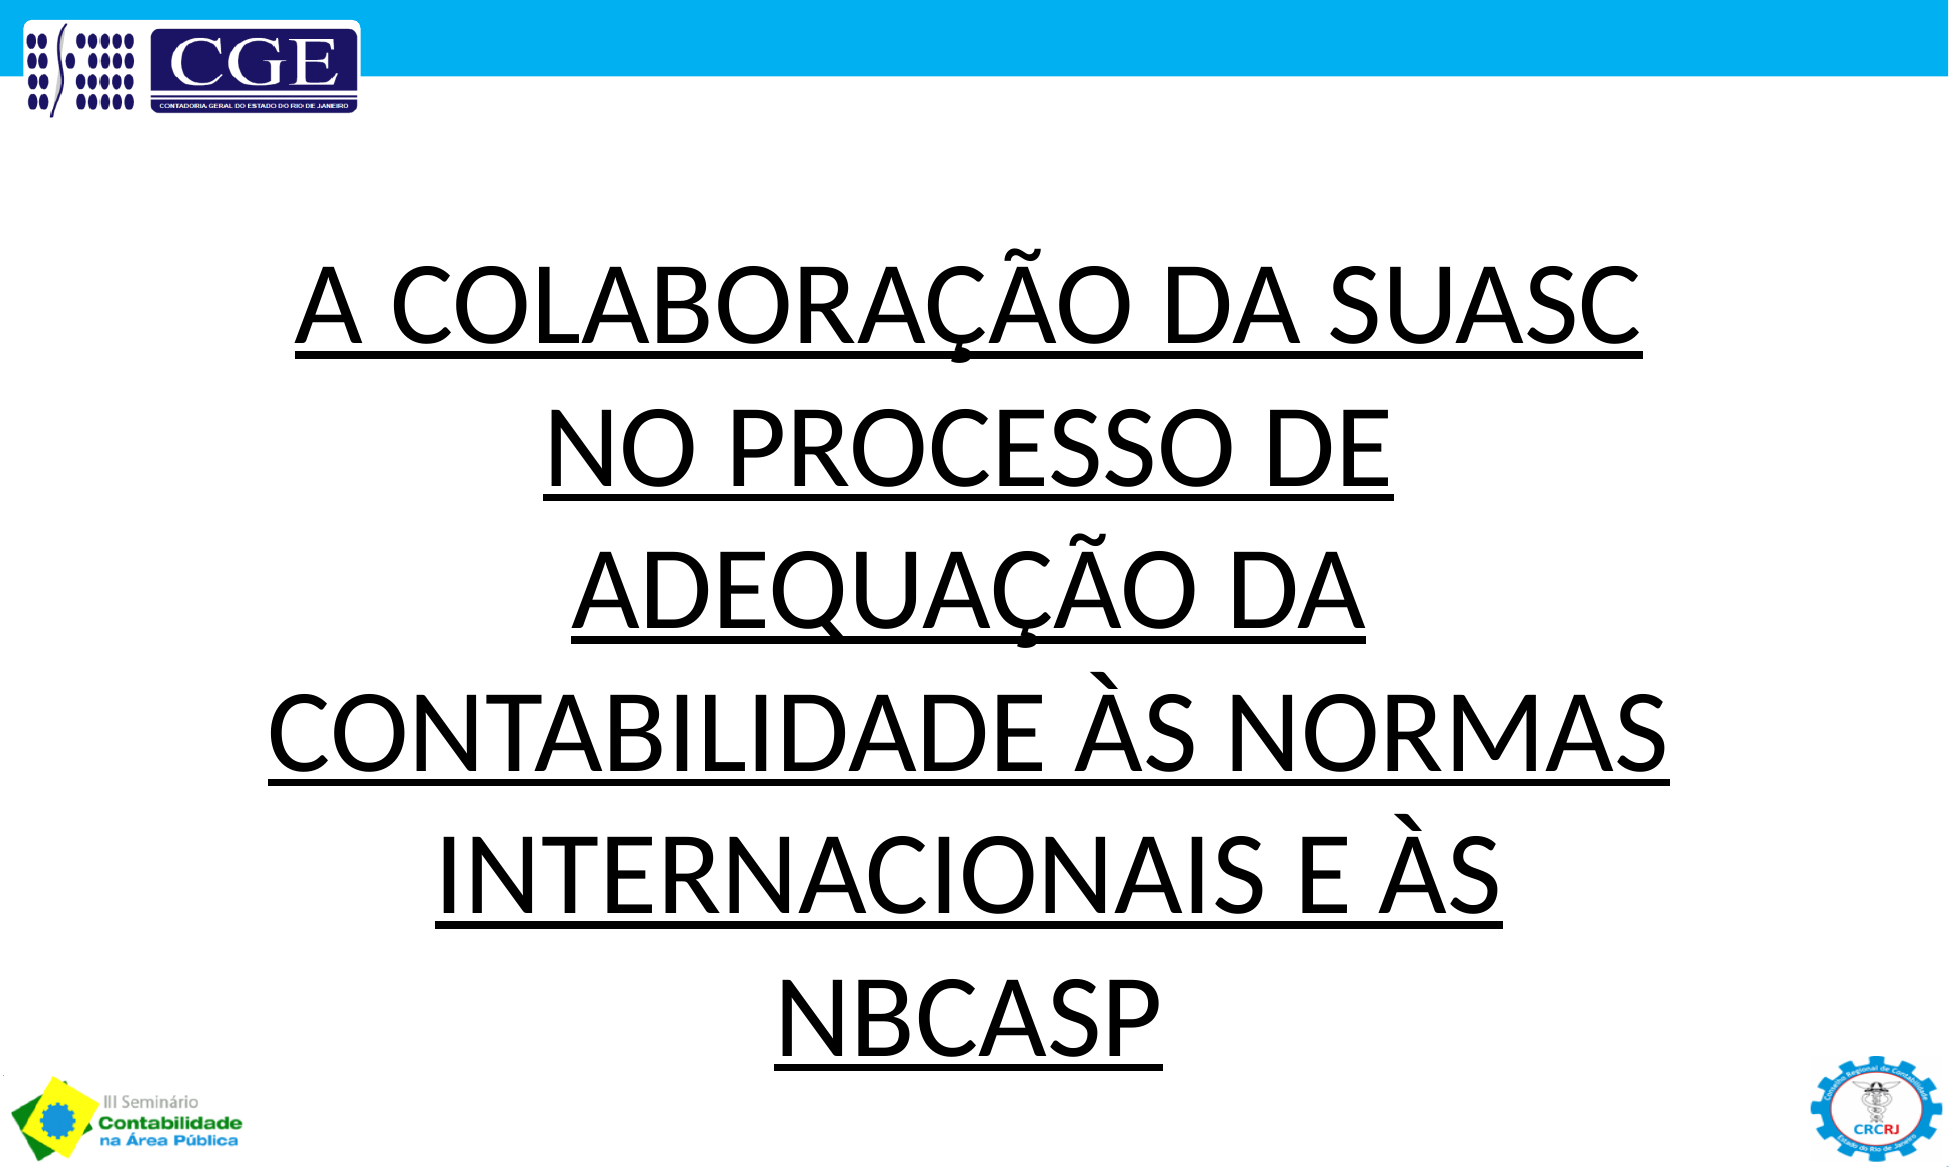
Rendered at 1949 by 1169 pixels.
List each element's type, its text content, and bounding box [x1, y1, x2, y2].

picture [23, 20, 361, 118]
text_box A COLABORAÇÃO DA SUASC NO PROCESSO DE ADEQUAÇÃO DA CONTABILIDADE ÀS NORMAS INTERNACIONAIS E ÀS NBCASP [232, 216, 1706, 1089]
picture [3, 1075, 254, 1168]
picture [1803, 1056, 1949, 1167]
